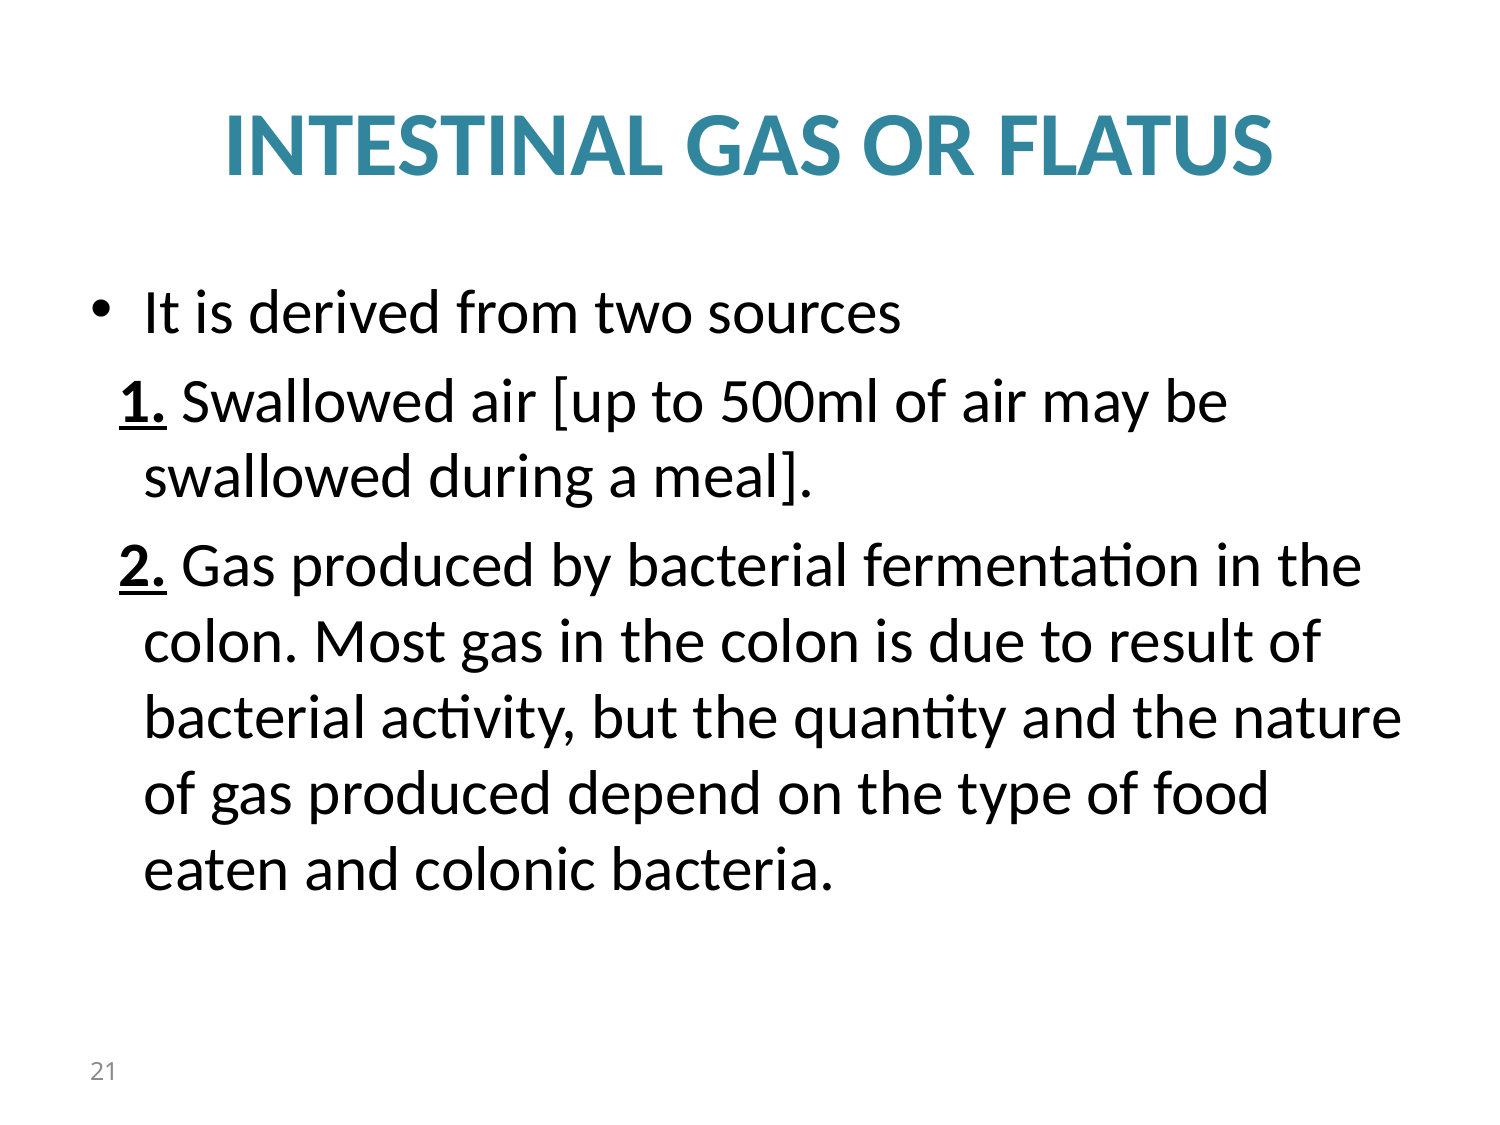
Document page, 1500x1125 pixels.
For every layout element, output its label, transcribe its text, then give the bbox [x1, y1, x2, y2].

slide_number 21 [75, 1042, 425, 1103]
title INTESTINAL GAS OR FLATUS [75, 45, 1425, 233]
list It is derived from two sources 1. Swallowed air [up to 500ml of air may be swallowed during a meal]. 2. Gas produced by bacterial fermentation in the colon. Most gas in the colon is due to result of bacterial activity, but the quantity and the nature of gas produced depend on the type of food eaten and colonic bacteria. [75, 262, 1425, 1005]
